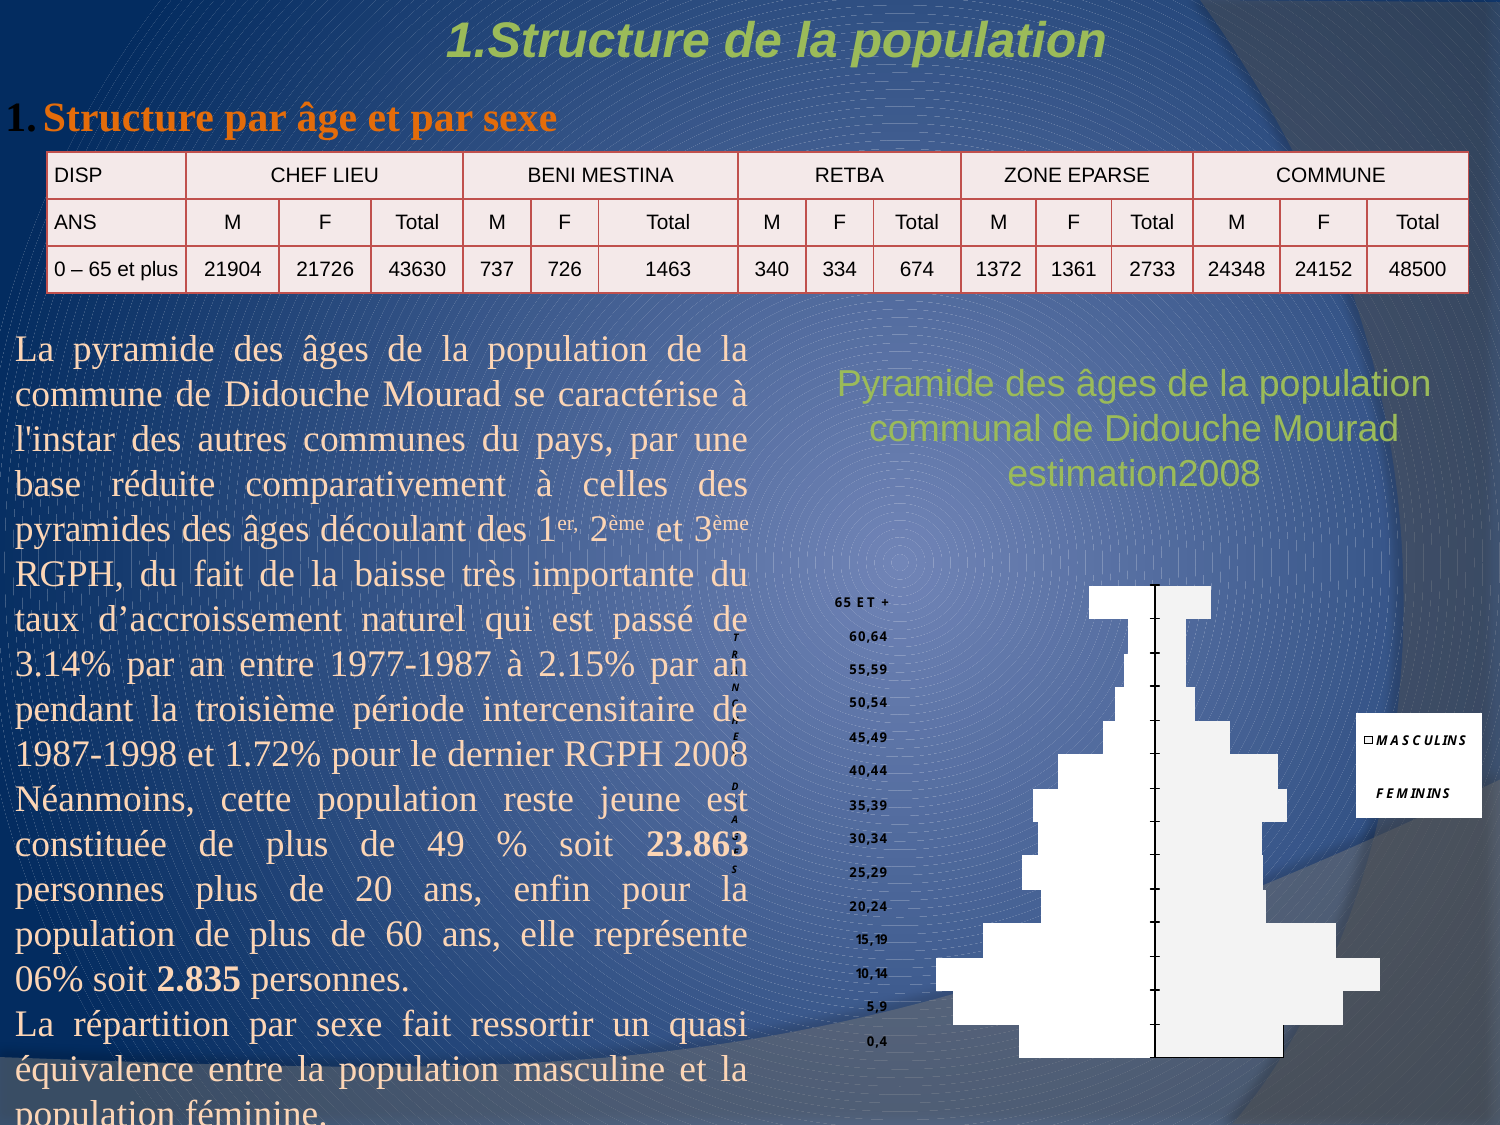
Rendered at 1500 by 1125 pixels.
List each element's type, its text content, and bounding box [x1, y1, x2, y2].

table_cell M [464, 200, 530, 245]
table_cell F [1037, 200, 1111, 245]
table_cell Total [874, 200, 960, 245]
table_cell 0 – 65 et plus [48, 247, 185, 292]
table_cell F [1281, 200, 1366, 245]
table_cell 21726 [280, 247, 370, 292]
table_cell 1372 [962, 247, 1035, 292]
table_cell F [532, 200, 598, 245]
table_cell Total [1368, 200, 1468, 245]
table_cell M [739, 200, 805, 245]
table_cell 2733 [1112, 247, 1192, 292]
table_cell 334 [807, 247, 873, 292]
table_header DISP [48, 153, 185, 198]
table_cell M [962, 200, 1035, 245]
table_cell 737 [464, 247, 530, 292]
table_cell M [1194, 200, 1279, 245]
text_box Structure de la population [281, 0, 1137, 75]
table_header BENI MESTINA [464, 153, 737, 198]
table_header RETBA [739, 153, 960, 198]
table_cell 48500 [1368, 247, 1468, 292]
table_cell F [807, 200, 873, 245]
table_cell 24348 [1194, 247, 1279, 292]
table_header COMMUNE [1194, 153, 1468, 198]
table_header CHEF LIEU [187, 153, 462, 198]
table_cell 21904 [187, 247, 278, 292]
table_cell M [187, 200, 278, 245]
table_cell ANS [48, 200, 185, 245]
table_cell 24152 [1281, 247, 1366, 292]
table_cell 43630 [372, 247, 462, 292]
table_cell 1361 [1037, 247, 1111, 292]
table_cell Total [372, 200, 462, 245]
table_cell Total [599, 200, 737, 245]
table_cell Total [1112, 200, 1192, 245]
table_header ZONE EPARSE [962, 153, 1192, 198]
picture [632, 562, 1500, 1125]
table_cell F [280, 200, 370, 245]
text_box Structure par âge et par sexe [0, 82, 575, 147]
table_cell 340 [739, 247, 805, 292]
table_cell 726 [532, 247, 598, 292]
text_box Pyramide des âges de la population communal de Didouche Mourad estimation2008 [768, 351, 1500, 502]
table_cell 1463 [599, 247, 737, 292]
text_box La pyramide des âges de la population de la commune de Didouche Mourad se caractérise à l'instar des autres communes du pays, par une base réduite comparativement à celles des pyramides des âges découlant des 1er, 2ème et 3ème RGPH, du fait de la baisse très importante du taux d’accroissement naturel qui est passé de 3.14% par an entre 1977-1987 à 2.15% par an pendant la troisième période intercensitaire de 1987-1998 et 1.72% pour le dernier RGPH 2008 Néanmoins, cette population reste jeune est constituée de plus de 49 % soit 23.863 personnes plus de 20 ans, enfin pour la population de plus de 60 ans, elle représente 06% soit 2.835 personnes. La répartition par sexe fait ressortir un quasi équivalence entre la population masculine et la population féminine. [0, 316, 764, 1125]
table_cell 674 [874, 247, 960, 292]
